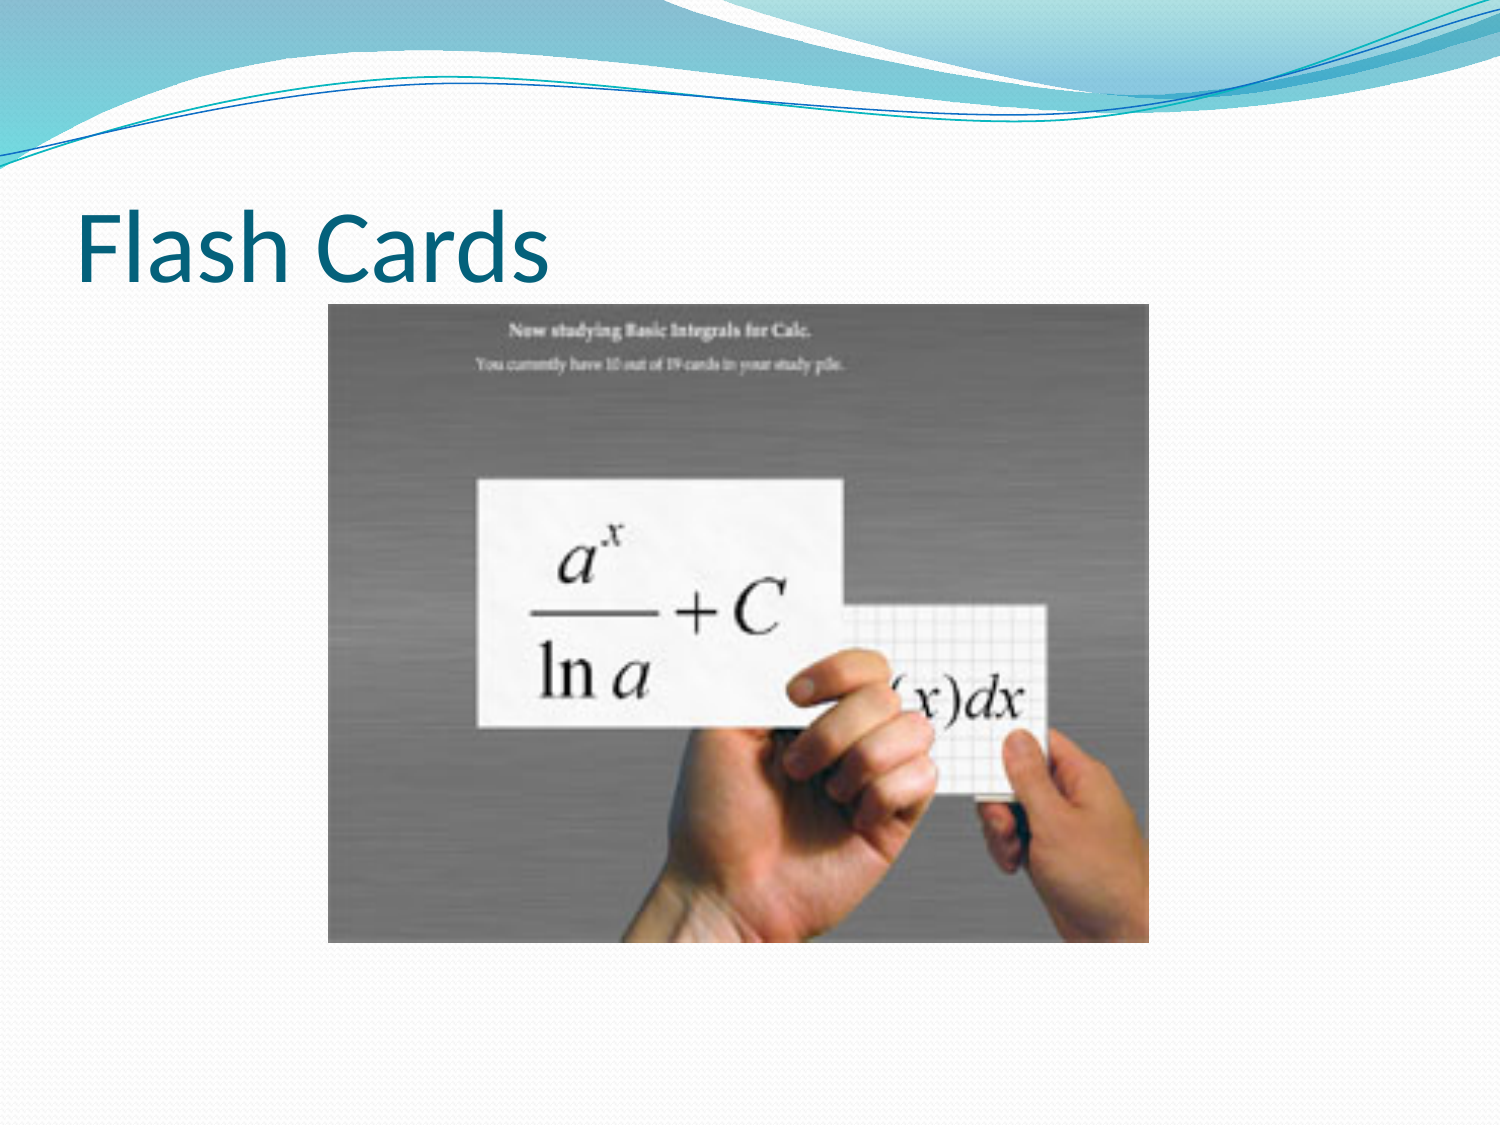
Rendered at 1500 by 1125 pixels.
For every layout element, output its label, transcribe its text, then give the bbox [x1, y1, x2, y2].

title Flash Cards [75, 115, 1425, 303]
picture [327, 304, 1149, 943]
